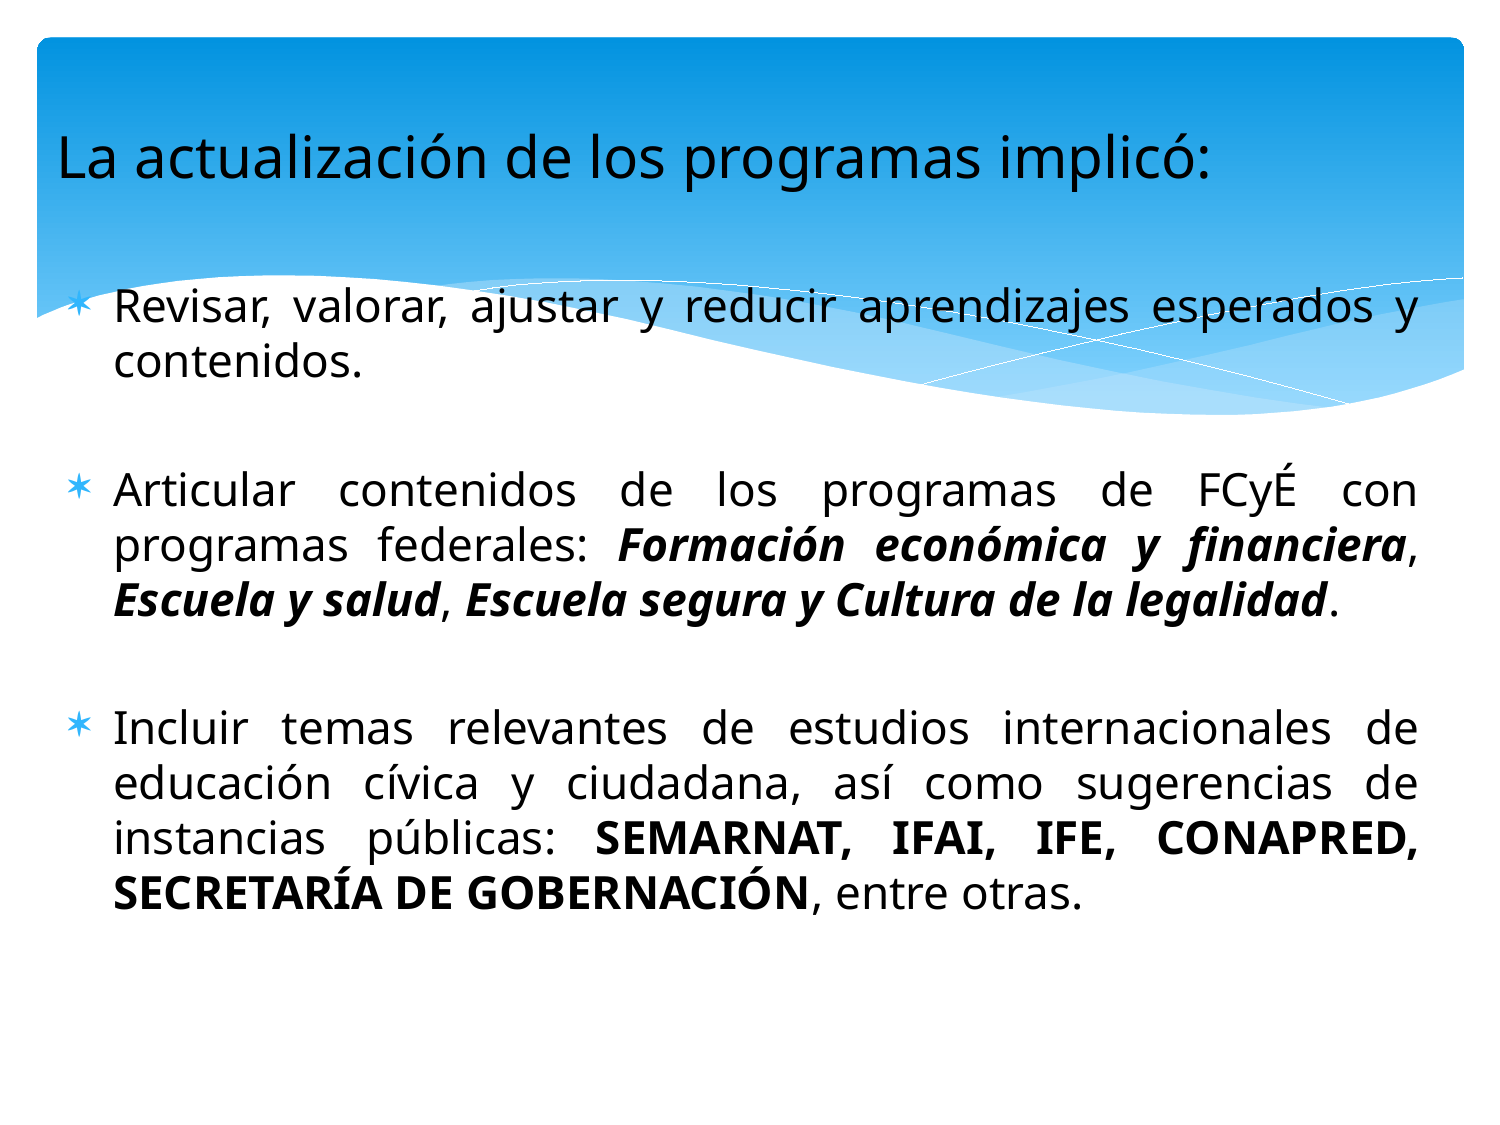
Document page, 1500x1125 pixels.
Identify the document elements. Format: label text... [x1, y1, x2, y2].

title La actualización de los programas implicó: [41, 78, 1459, 232]
list Revisar, valorar, ajustar y reducir aprendizajes esperados y contenidos. Articular contenidos de los programas de FCyÉ con programas federales: Formación económica y financiera, Escuela y salud, Escuela segura y Cultura de la legalidad. Incluir temas relevantes de estudios internacionales de educación cívica y ciudadana, así como sugerencias de instancias públicas: SEMARNAT, IFAI, IFE, CONAPRED, SECRETARÍA DE GOBERNACIÓN, entre otras. [53, 269, 1436, 953]
